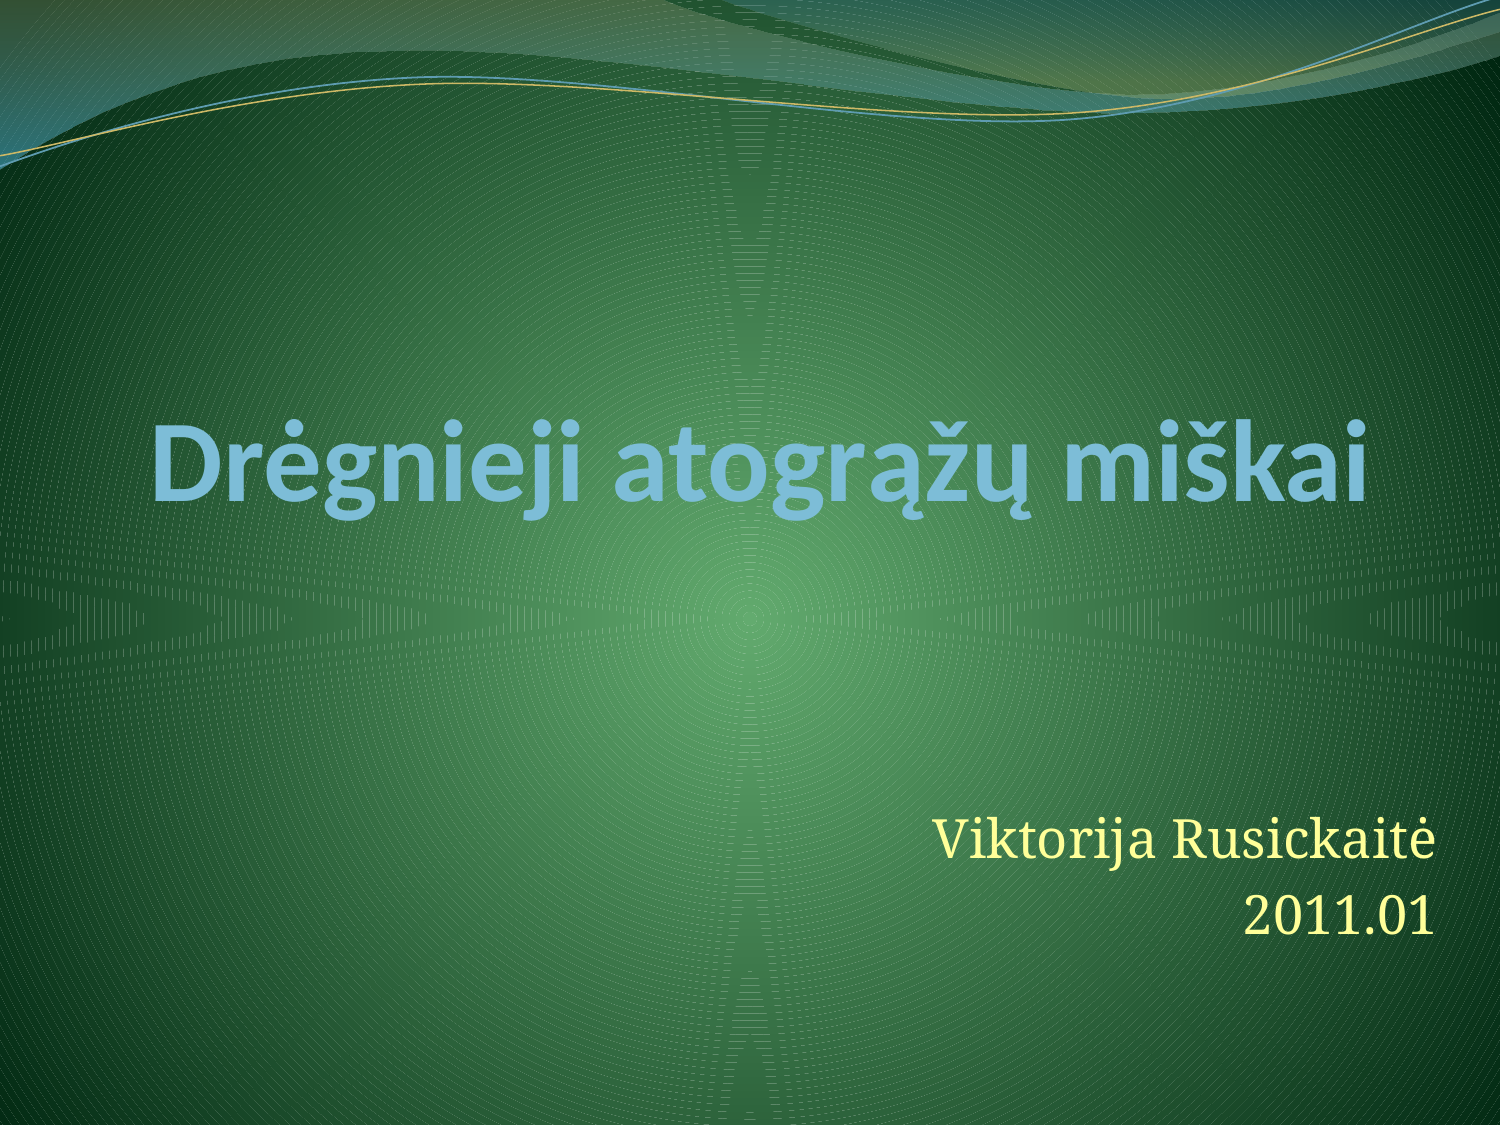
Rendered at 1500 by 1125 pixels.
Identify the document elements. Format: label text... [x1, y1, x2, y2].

subtitle Viktorija Rusickaitė 2011.01 [398, 796, 1449, 1085]
title Drėgnieji atogrąžų miškai [87, 224, 1376, 525]
